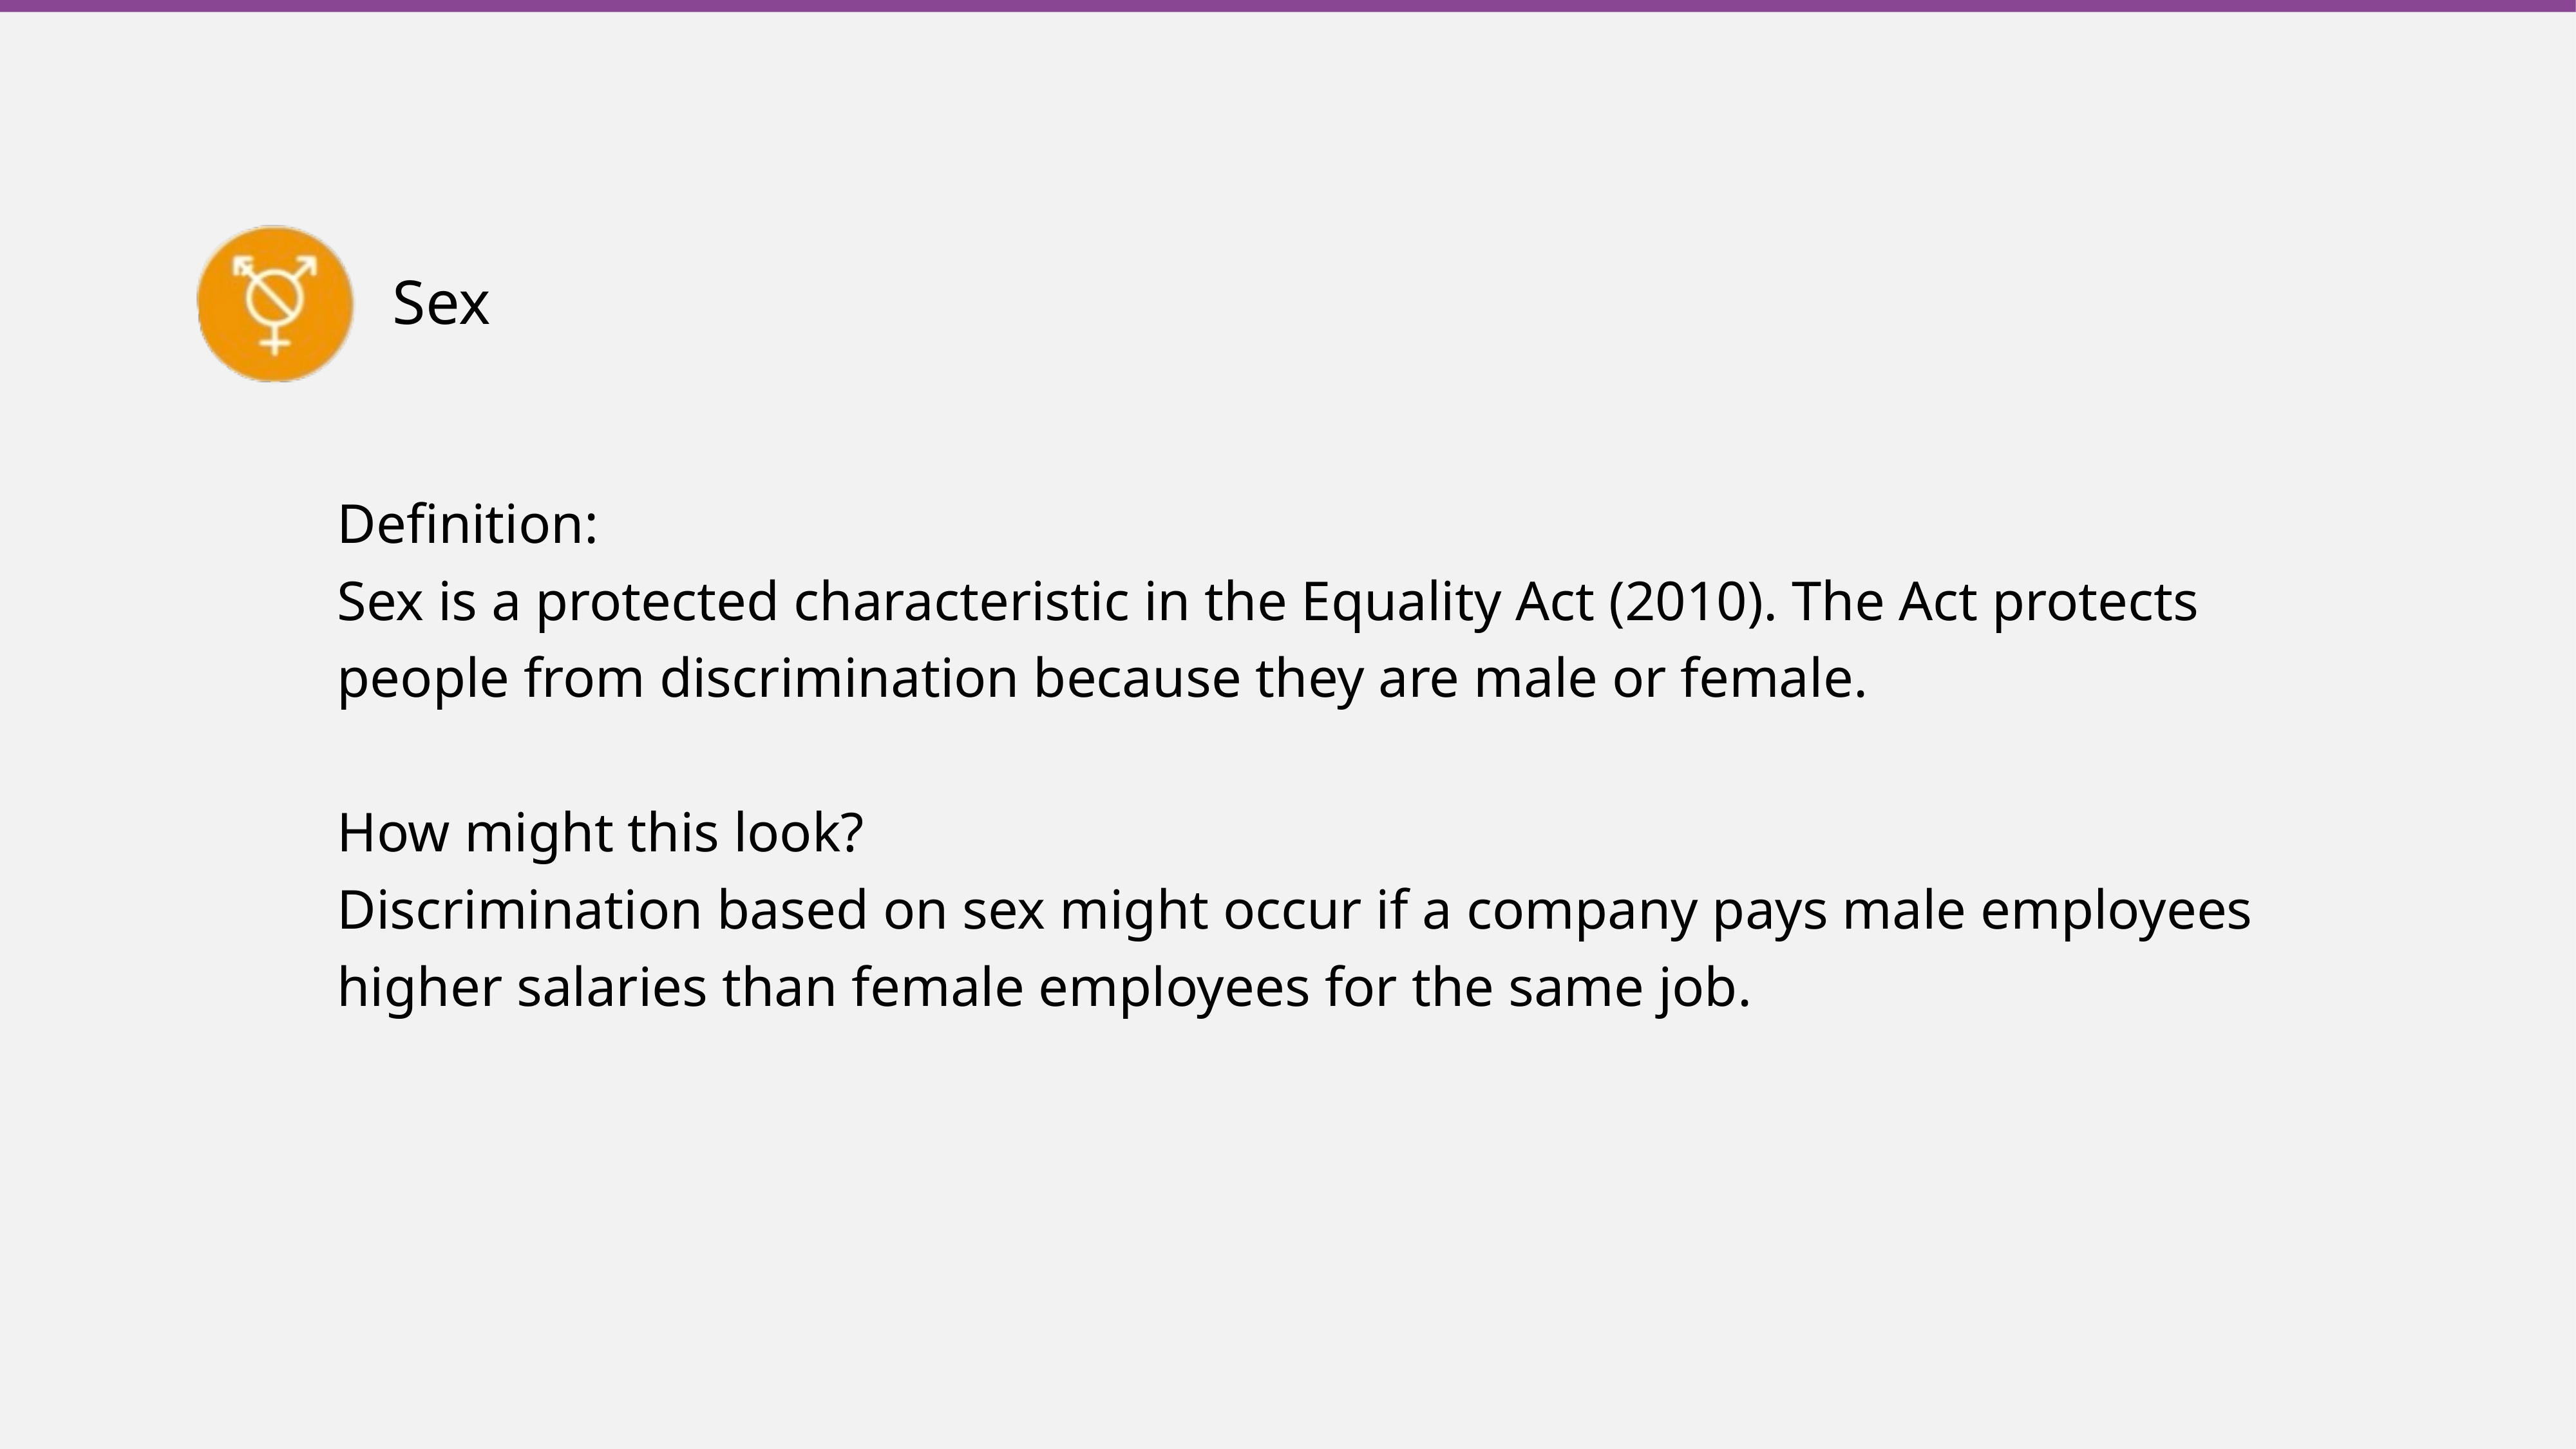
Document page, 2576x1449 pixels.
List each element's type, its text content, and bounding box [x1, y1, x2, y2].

text_box Sex [387, 266, 497, 343]
text_box Definition: Sex is a protected characteristic in the Equality Act (2010). The Act protects people from discrimination because they are male or female. How might this look? Discrimination based on sex might occur if a company pays male employees higher salaries than female employees for the same job. [332, 471, 2354, 1172]
picture [0, 0, 2576, 1449]
